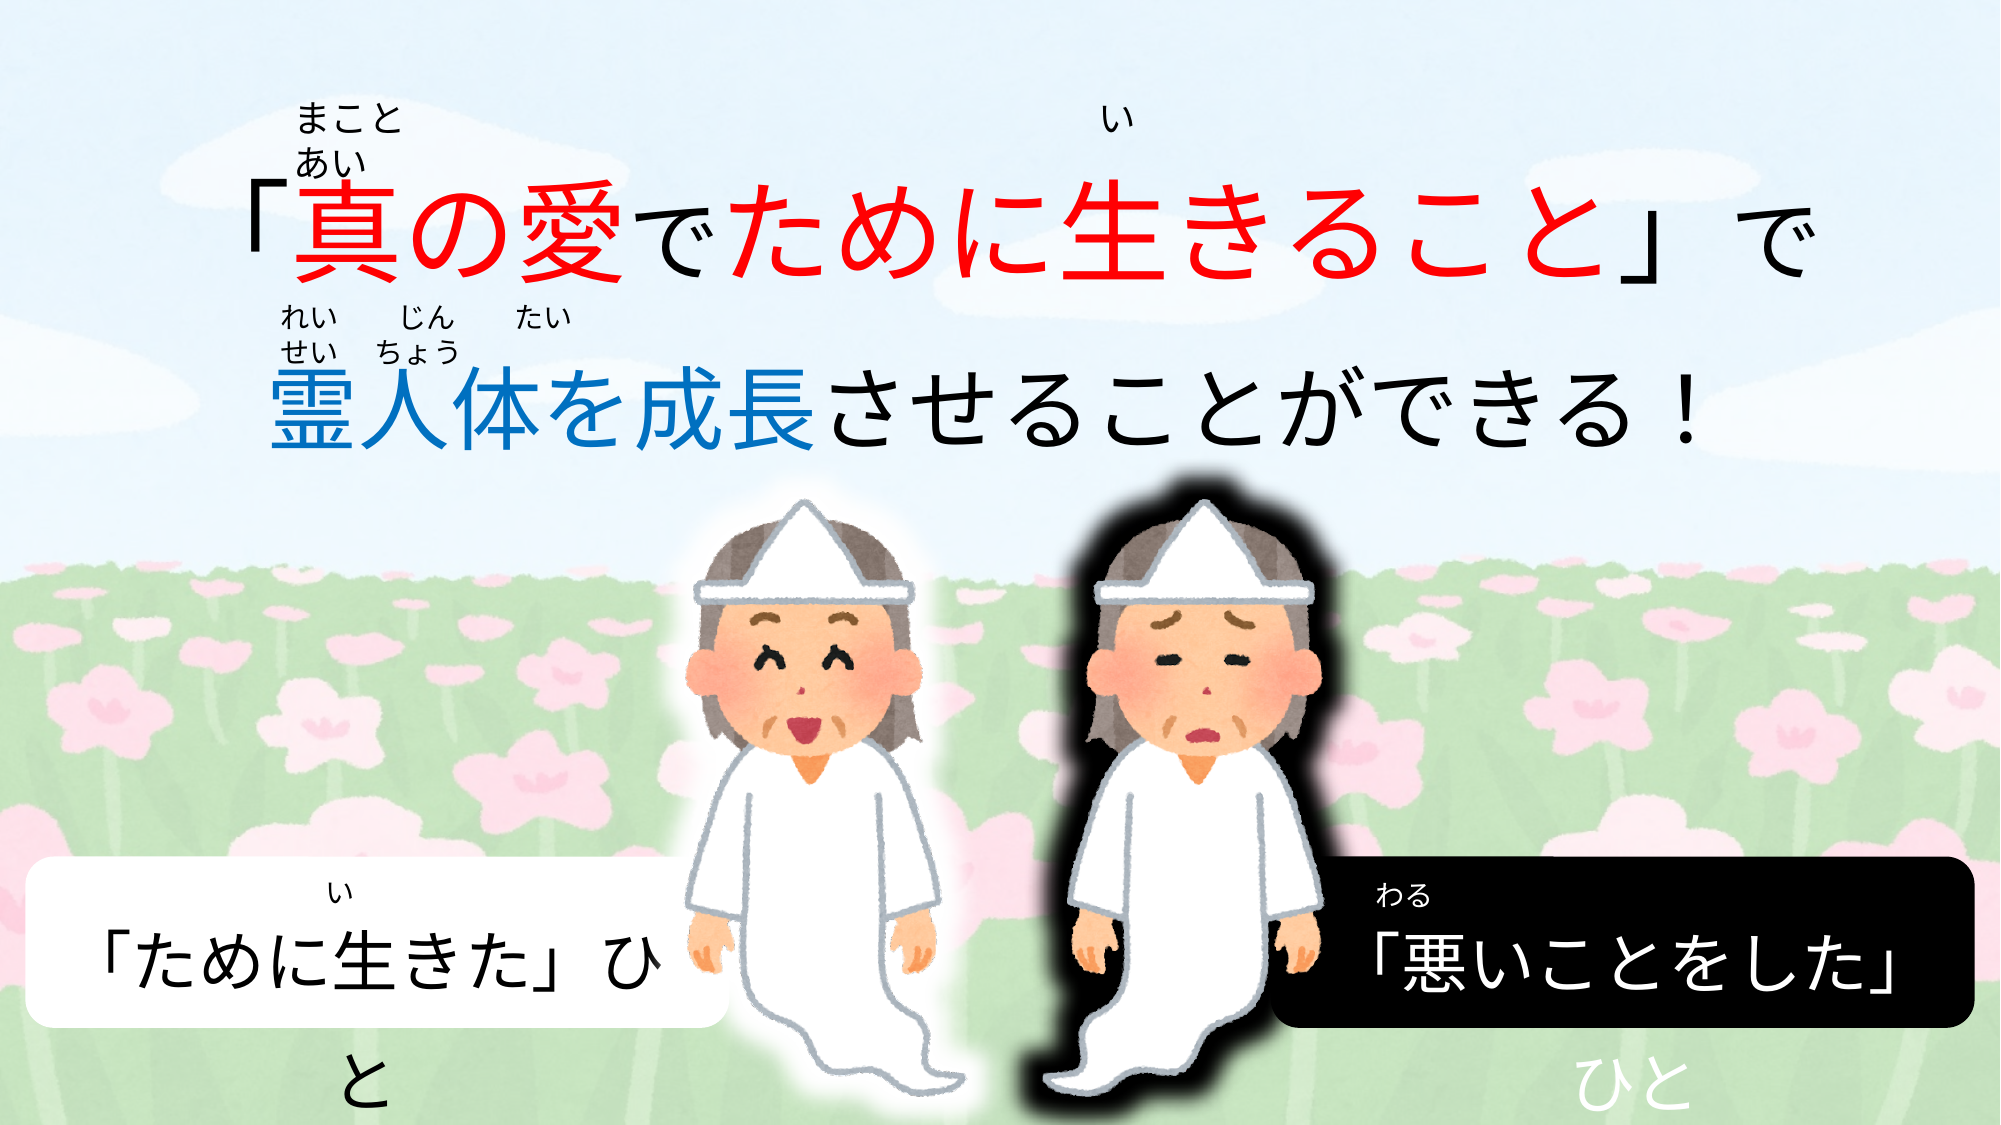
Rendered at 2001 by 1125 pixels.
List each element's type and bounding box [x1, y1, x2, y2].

text_box [1367, 869, 1981, 991]
picture [0, 0, 2000, 1125]
text_box [104, 87, 1896, 446]
text_box [25, 856, 643, 1028]
